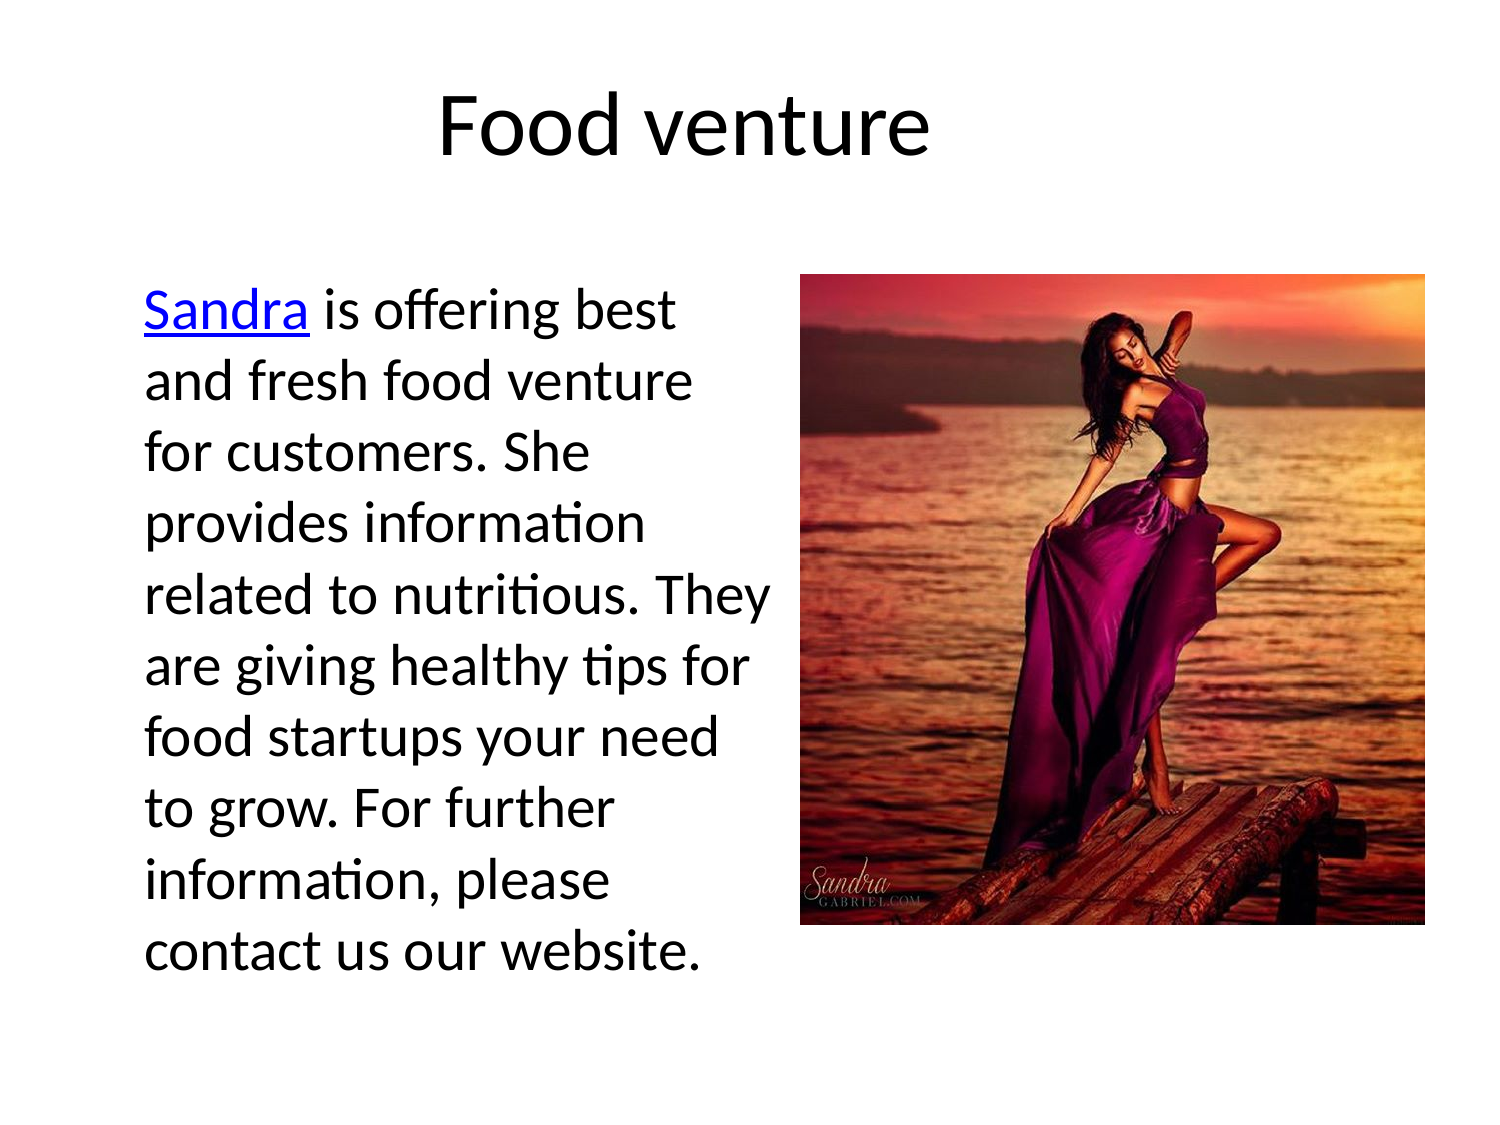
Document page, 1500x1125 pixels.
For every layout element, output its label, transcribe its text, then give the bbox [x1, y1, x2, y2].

title Food venture [0, 24, 1350, 213]
picture [799, 274, 1426, 926]
list Sandra is offering best and fresh food venture for customers. She provides information related to nutritious. They are giving healthy tips for food startups your need to grow. For further information, please contact us our website. [75, 262, 788, 1005]
